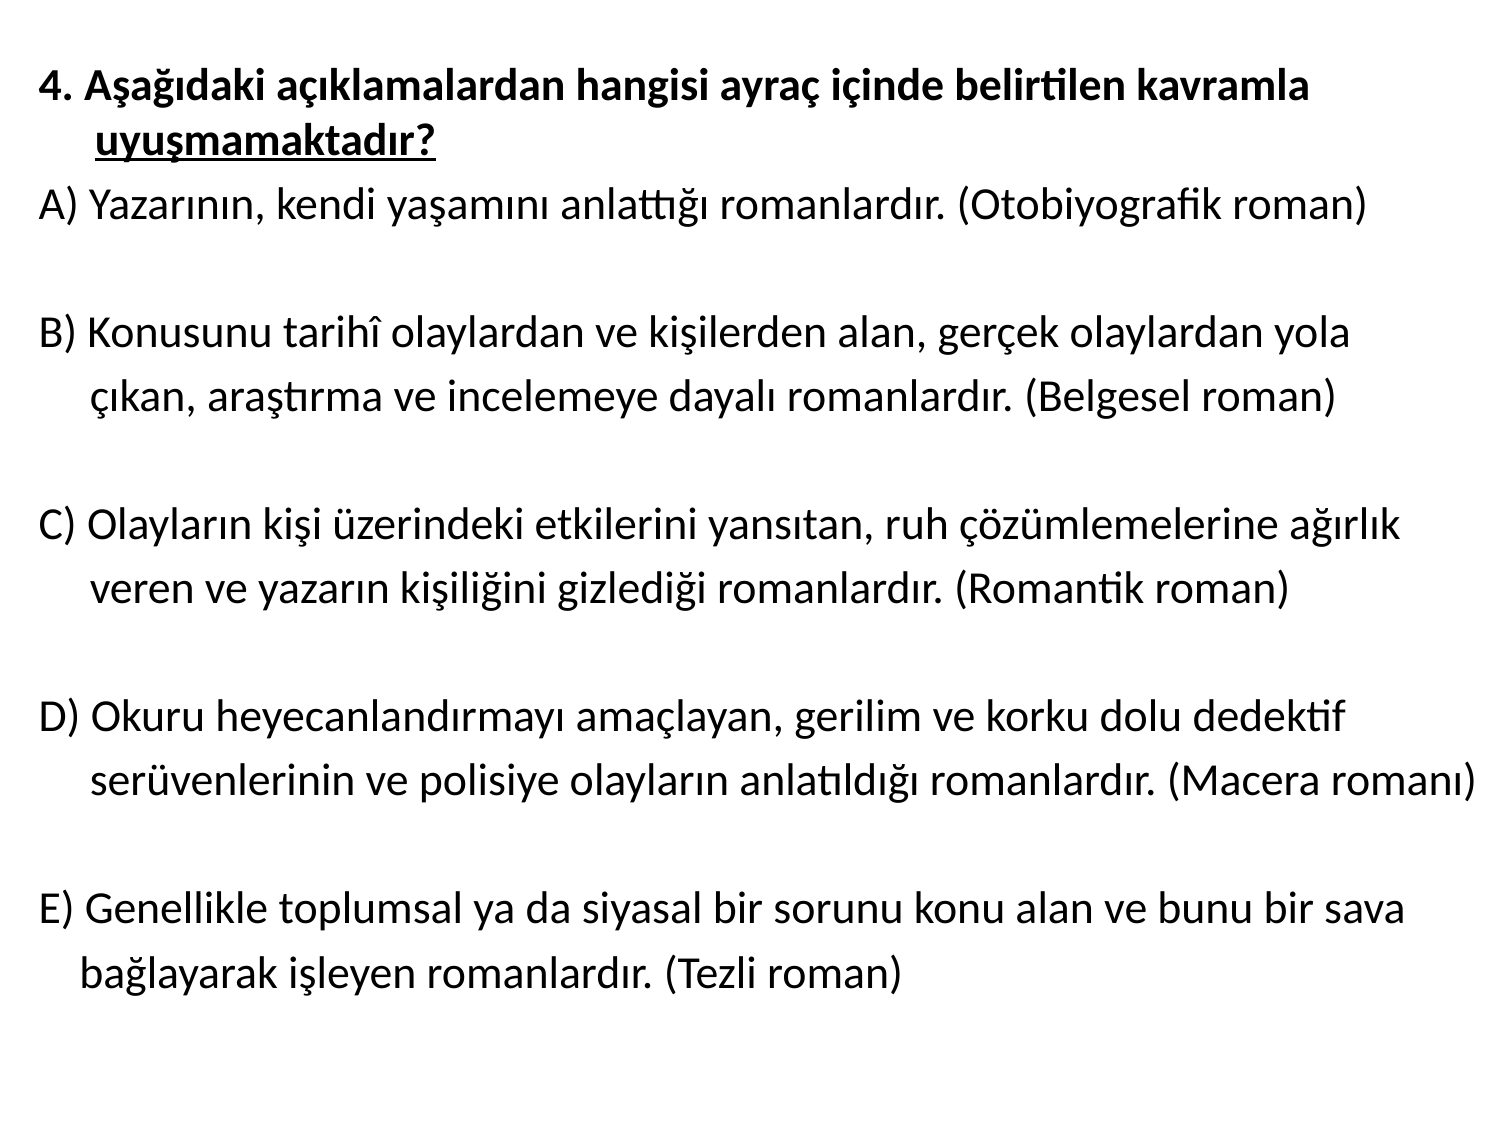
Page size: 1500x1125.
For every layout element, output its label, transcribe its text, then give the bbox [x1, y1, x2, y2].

list 4. Aşağıdaki açıklamalardan hangisi ayraç içinde belirtilen kavramla uyuşmamaktadır? A) Yazarının, kendi yaşamını anlattığı romanlardır. (Otobiyografik roman) B) Konusunu tarihî olaylardan ve kişilerden alan, gerçek olaylardan yola çıkan, araştırma ve incelemeye dayalı romanlardır. (Belgesel roman) C) Olayların kişi üzerindeki etkilerini yansıtan, ruh çözümlemelerine ağırlık veren ve yazarın kişiliğini gizlediği romanlardır. (Romantik roman) D) Okuru heyecanlandırmayı amaçlayan, gerilim ve korku dolu dedektif serüvenlerinin ve polisiye olayların anlatıldığı romanlardır. (Macera romanı) E) Genellikle toplumsal ya da siyasal bir sorunu konu alan ve bunu bir sava bağlayarak işleyen romanlardır. (Tezli roman) [23, 46, 1500, 1125]
